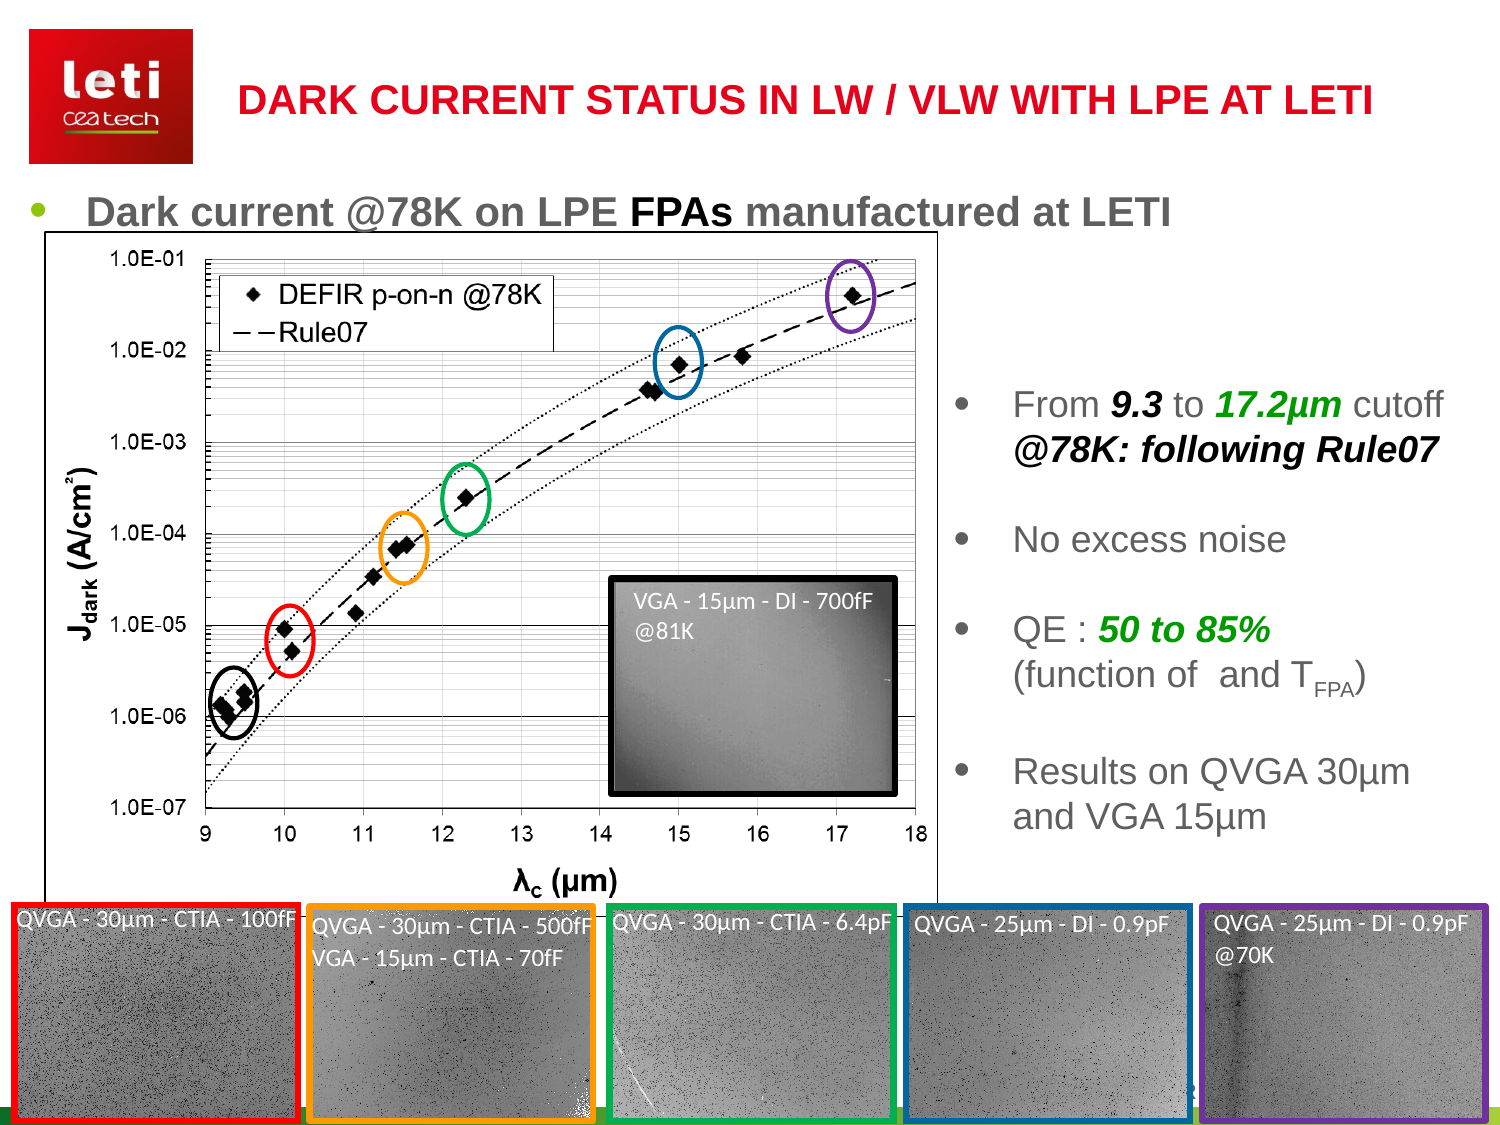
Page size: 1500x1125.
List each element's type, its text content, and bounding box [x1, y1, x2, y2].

title Dark current status in LW / VLW with LPE at LETI [237, 30, 1443, 165]
picture [29, 29, 193, 164]
picture [44, 231, 938, 260]
list Dark current @78K on LPE FPAs manufactured at LETI [29, 184, 1500, 1071]
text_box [0, 260, 1483, 1118]
